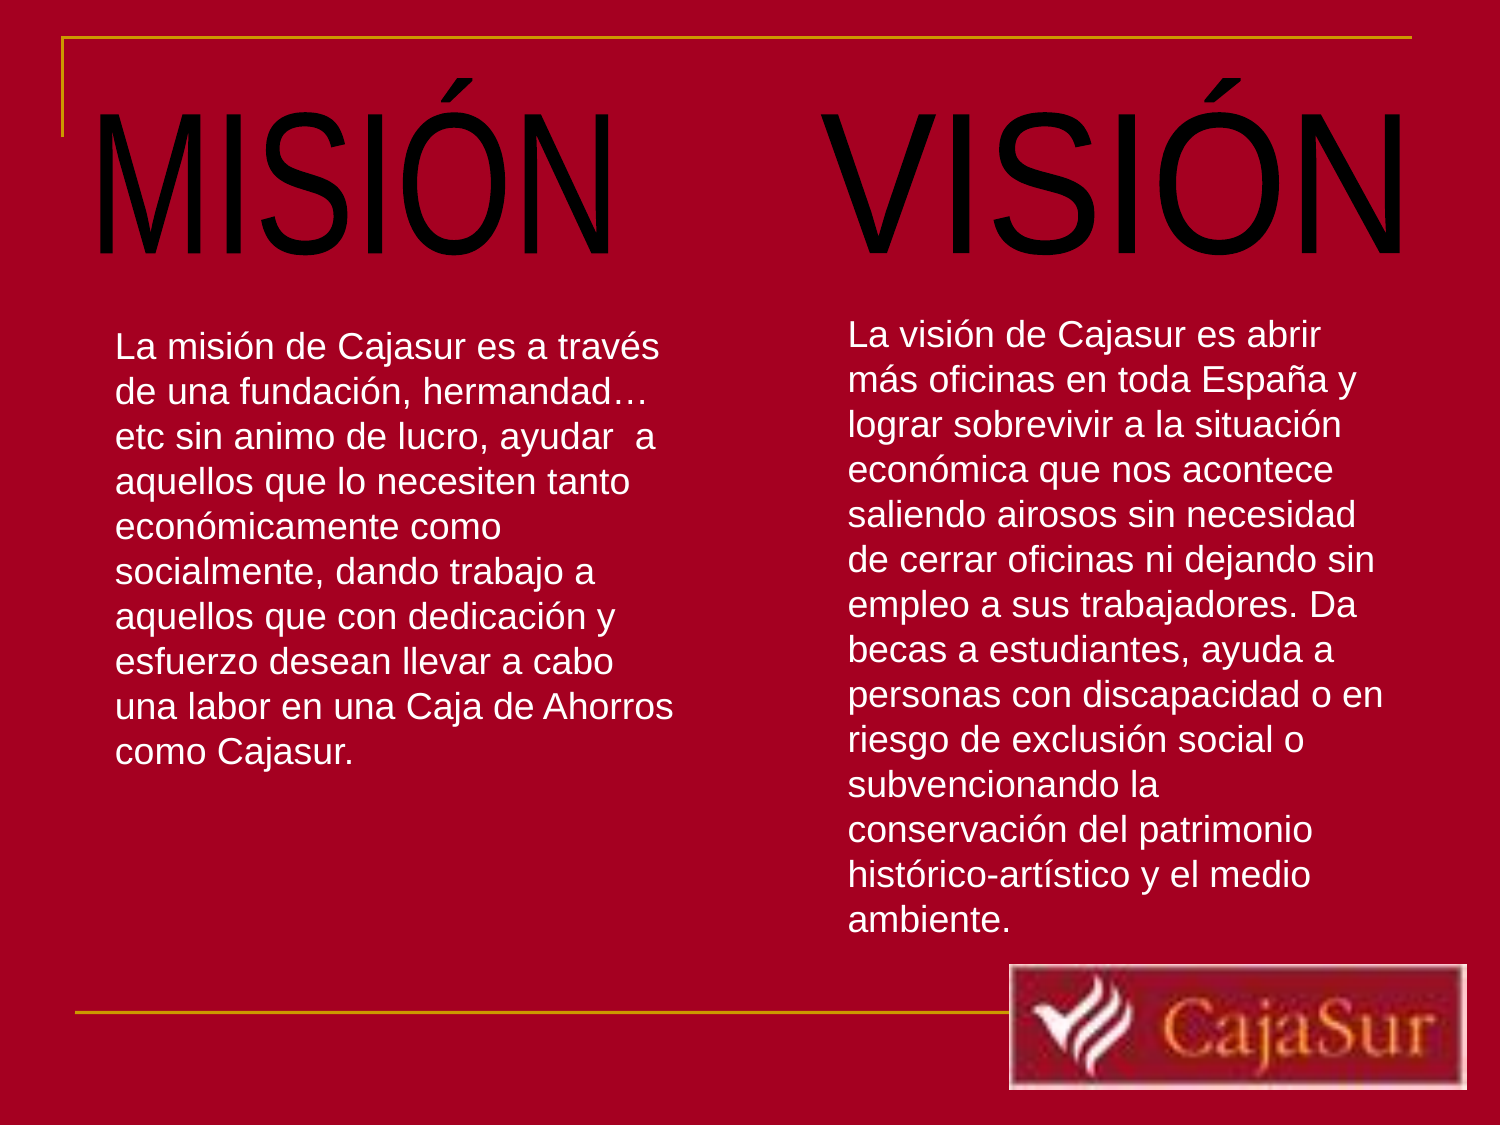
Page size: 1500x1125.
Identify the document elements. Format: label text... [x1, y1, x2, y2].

picture [1009, 963, 1467, 1091]
text_box La misión de Cajasur es a través de una fundación, hermandad… etc sin animo de lucro, ayudar a aquellos que lo necesiten tanto económicamente como socialmente, dando trabajo a aquellos que con dedicación y esfuerzo desean llevar a cabo una labor en una Caja de Ahorros como Cajasur. [100, 314, 691, 779]
text_box La visión de Cajasur es abrir más oficinas en toda España y lograr sobrevivir a la situación económica que nos acontece saliendo airosos sin necesidad de cerrar oficinas ni dejando sin empleo a sus trabajadores. Da becas a estudiantes, ayuda a personas con discapacidad o en riesgo de exclusión social o subvencionando la conservación del patrimonio histórico-artístico y el medio ambiente. [832, 302, 1400, 948]
